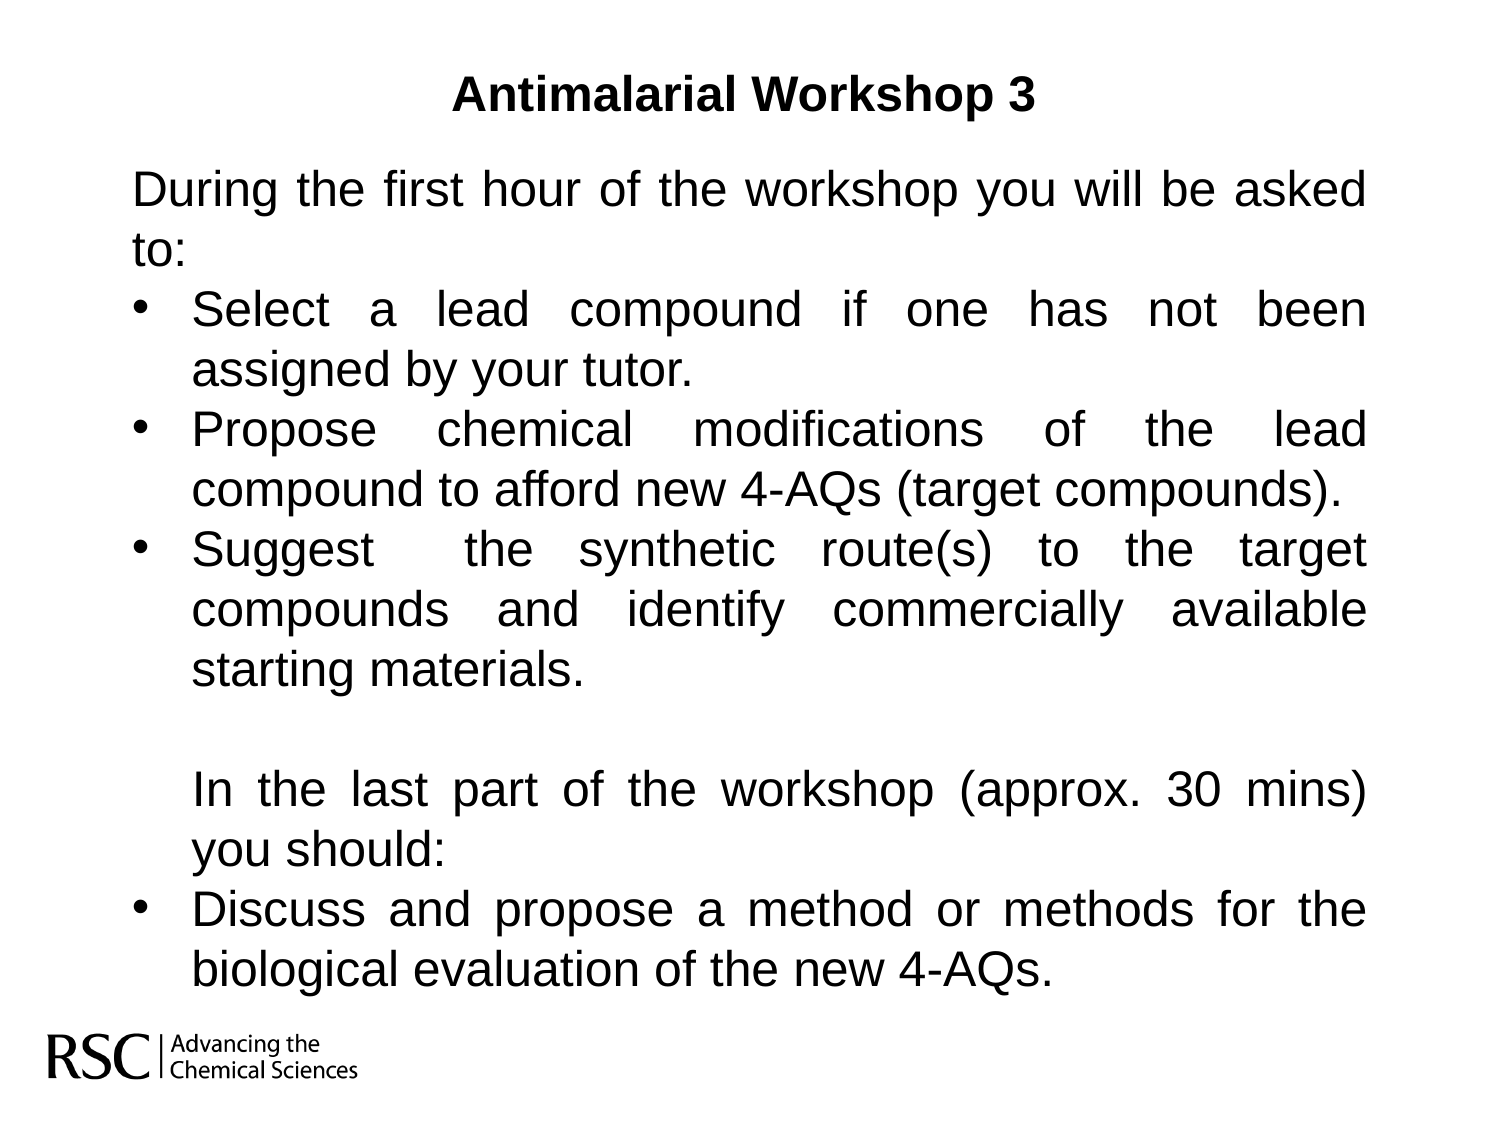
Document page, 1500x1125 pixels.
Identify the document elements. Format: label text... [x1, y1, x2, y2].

text_box Antimalarial Workshop 3 [242, 54, 1247, 130]
text_box During the first hour of the workshop you will be asked to: Select a lead compound if one has not been assigned by your tutor. Propose chemical modifications of the lead compound to afford new 4-AQs (target compounds). Suggest the synthetic route(s) to the target compounds and identify commercially available starting materials. In the last part of the workshop (approx. 30 mins) you should: Discuss and propose a method or methods for the biological evaluation of the new 4-AQs. [117, 148, 1383, 1004]
